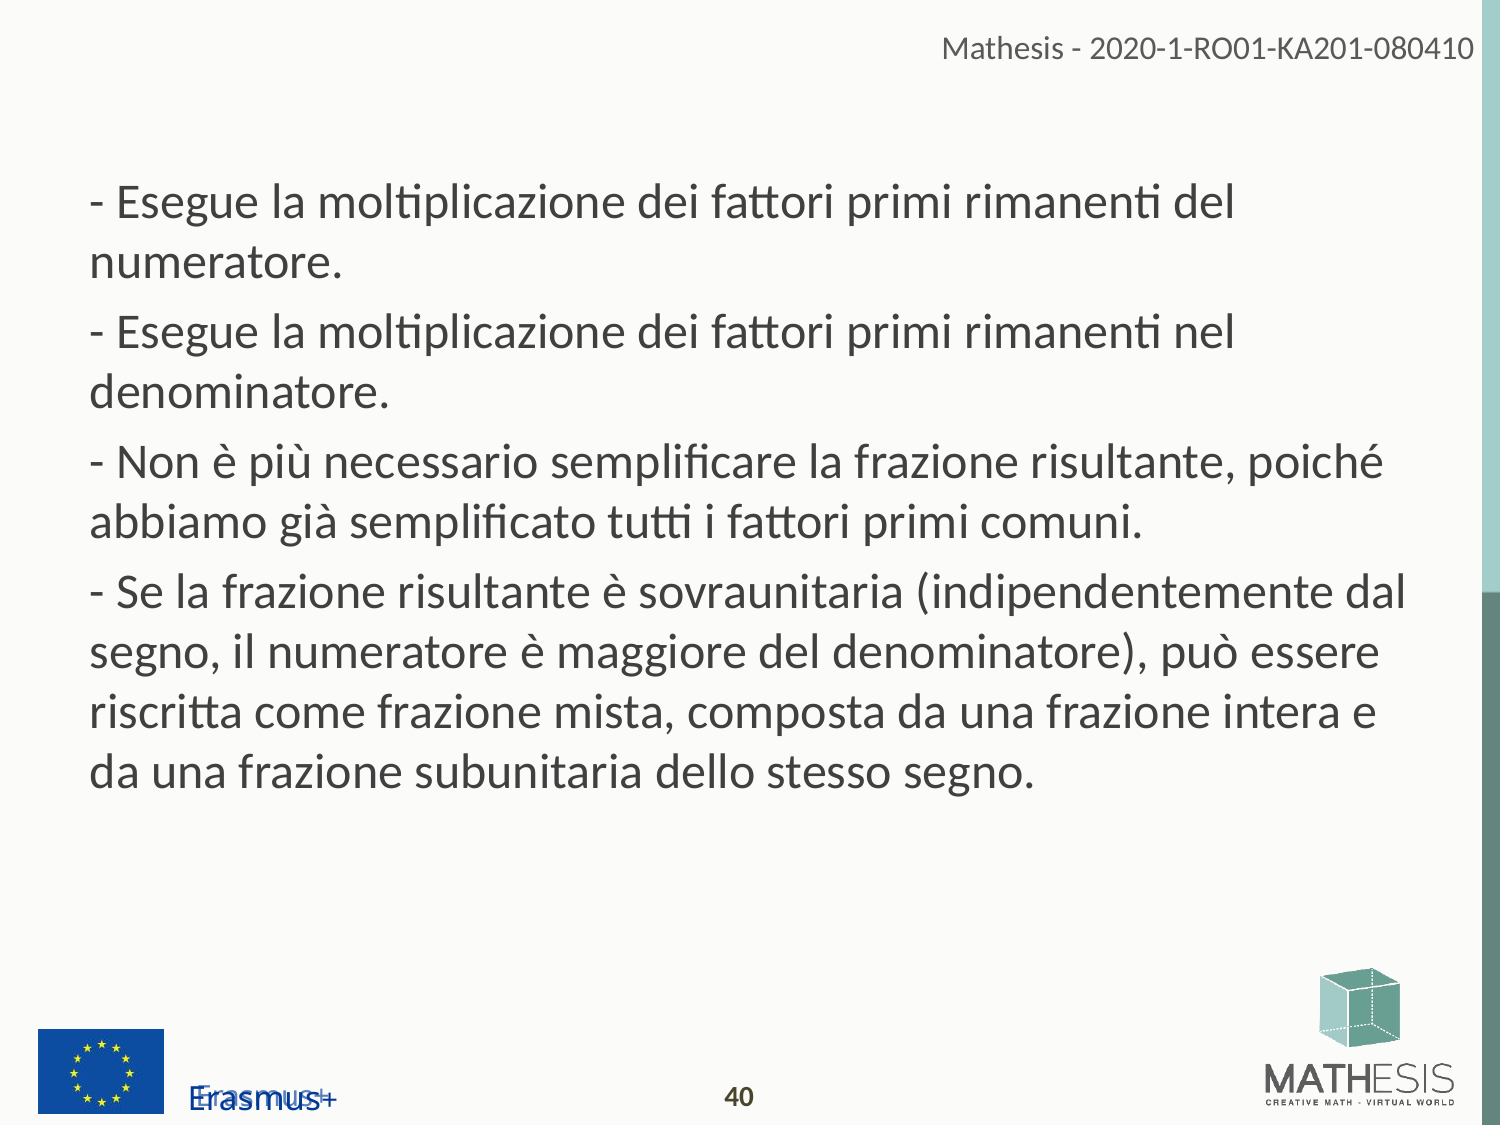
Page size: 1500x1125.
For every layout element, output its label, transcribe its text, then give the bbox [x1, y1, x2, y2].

list - Esegue la moltiplicazione dei fattori primi rimanenti del numeratore. - Esegue la moltiplicazione dei fattori primi rimanenti nel denominatore. - Non è più necessario semplificare la frazione risultante, poiché abbiamo già semplificato tutti i fattori primi comuni. - Se la frazione risultante è sovraunitaria (indipendentemente dal segno, il numeratore è maggiore del denominatore), può essere riscritta come frazione mista, composta da una frazione intera e da una frazione subunitaria dello stesso segno. [75, 161, 1425, 904]
picture [38, 1029, 164, 1114]
